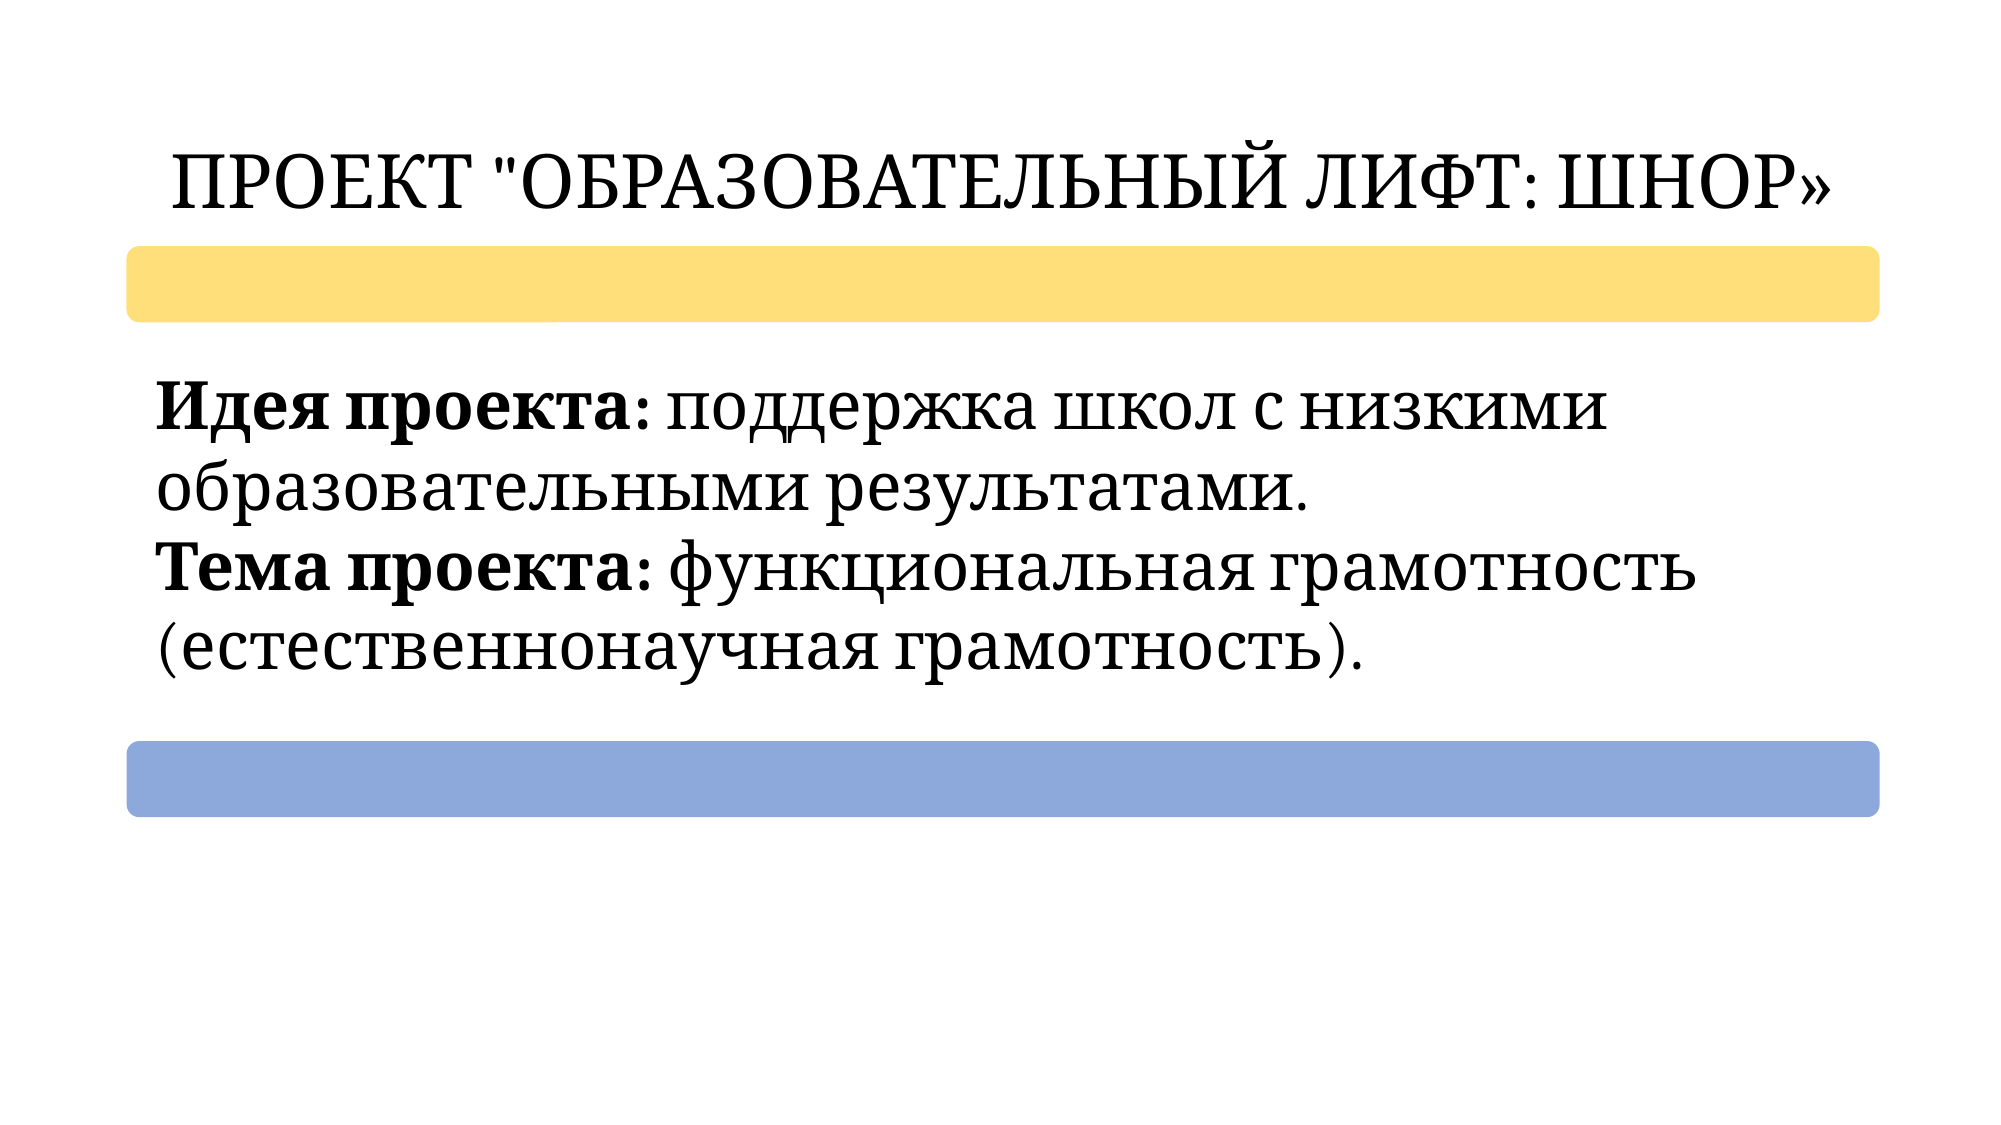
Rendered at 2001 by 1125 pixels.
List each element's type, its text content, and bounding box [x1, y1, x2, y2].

text_box [125, 245, 1881, 324]
text_box ПРОЕКТ "ОБРАЗОВАТЕЛЬНЫЙ ЛИФТ: ШНОР» Идея проекта: поддержка школ с низкими образовательными результатами. Тема проекта: функциональная грамотность (естественнонаучная грамотность). [140, 126, 1866, 245]
text_box [125, 739, 140, 819]
text_box ПРОЕКТ "ОБРАЗОВАТЕЛЬНЫЙ ЛИФТ: ШНОР» Идея проекта: поддержка школ с низкими образовательными результатами. Тема проекта: функциональная грамотность (естественнонаучная грамотность). [140, 324, 1866, 876]
text_box [1866, 739, 1881, 819]
